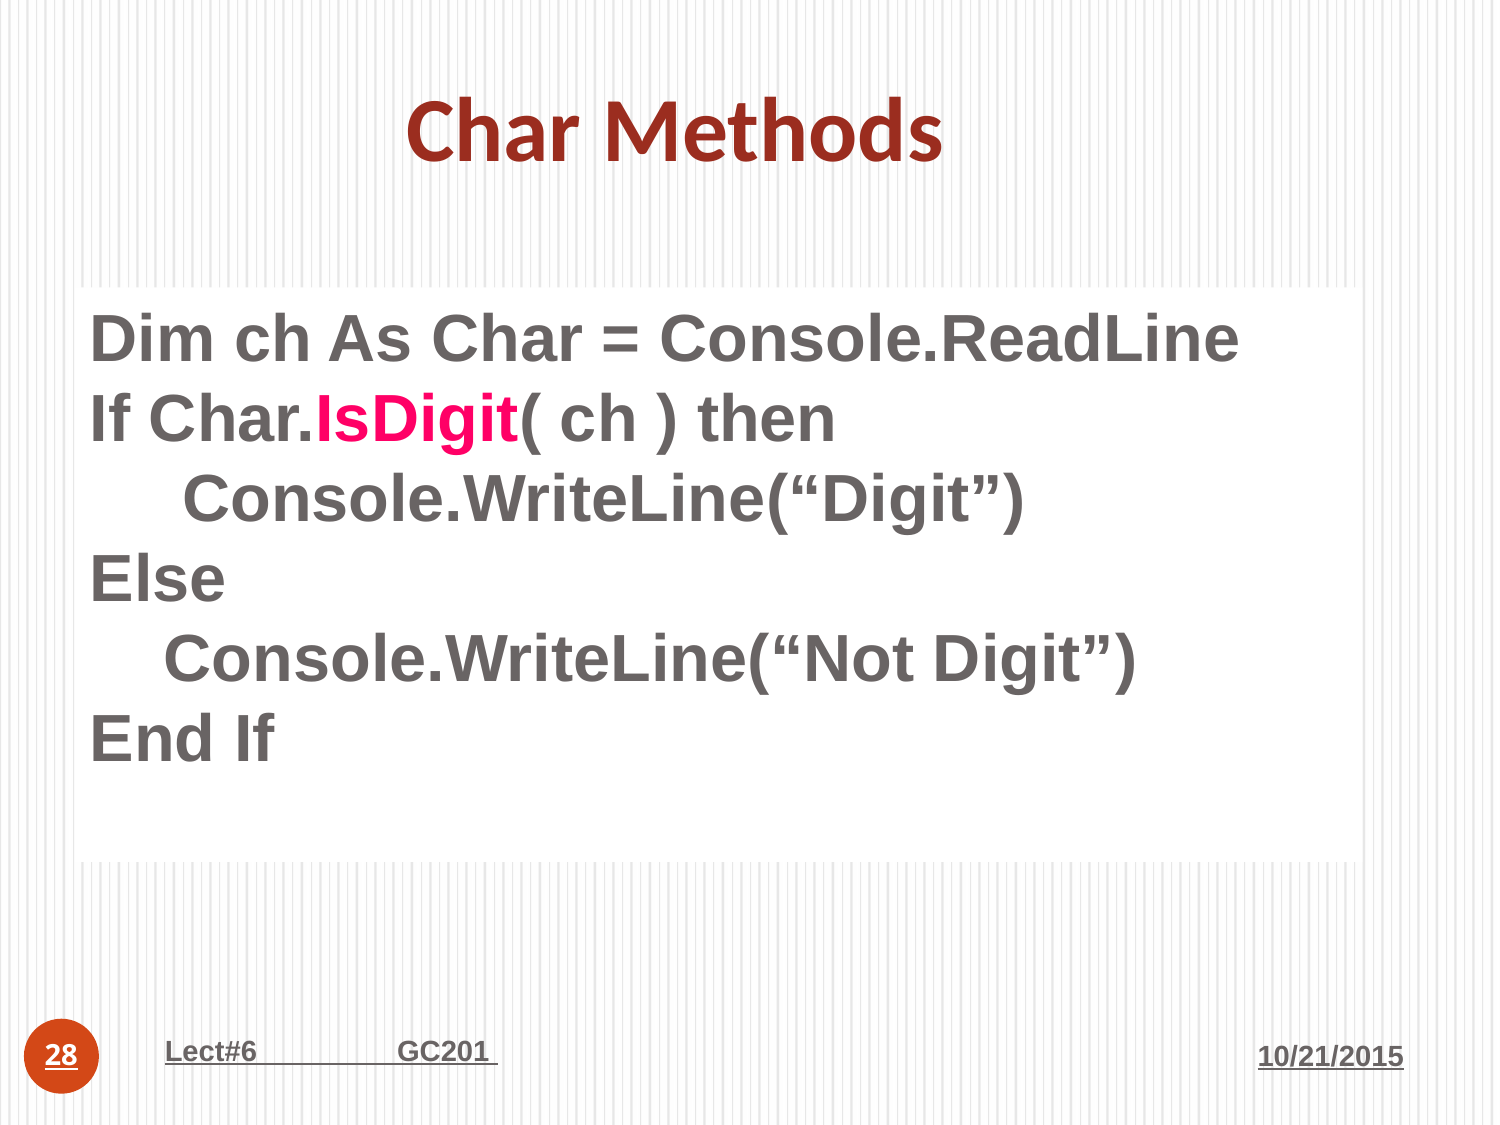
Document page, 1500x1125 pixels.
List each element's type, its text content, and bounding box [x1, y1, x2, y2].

text_box Dim ch As Char = Console.ReadLine If Char.IsDigit( ch ) then Console.WriteLine(“Digit”) Else Console.WriteLine(“Not Digit”) End If [74, 287, 1363, 862]
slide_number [1012, 1015, 1419, 1094]
slide_number 28 [23, 1018, 99, 1094]
text_box Char Methods [149, 62, 1200, 188]
footer Lect#6 GC201 [150, 1012, 800, 1088]
